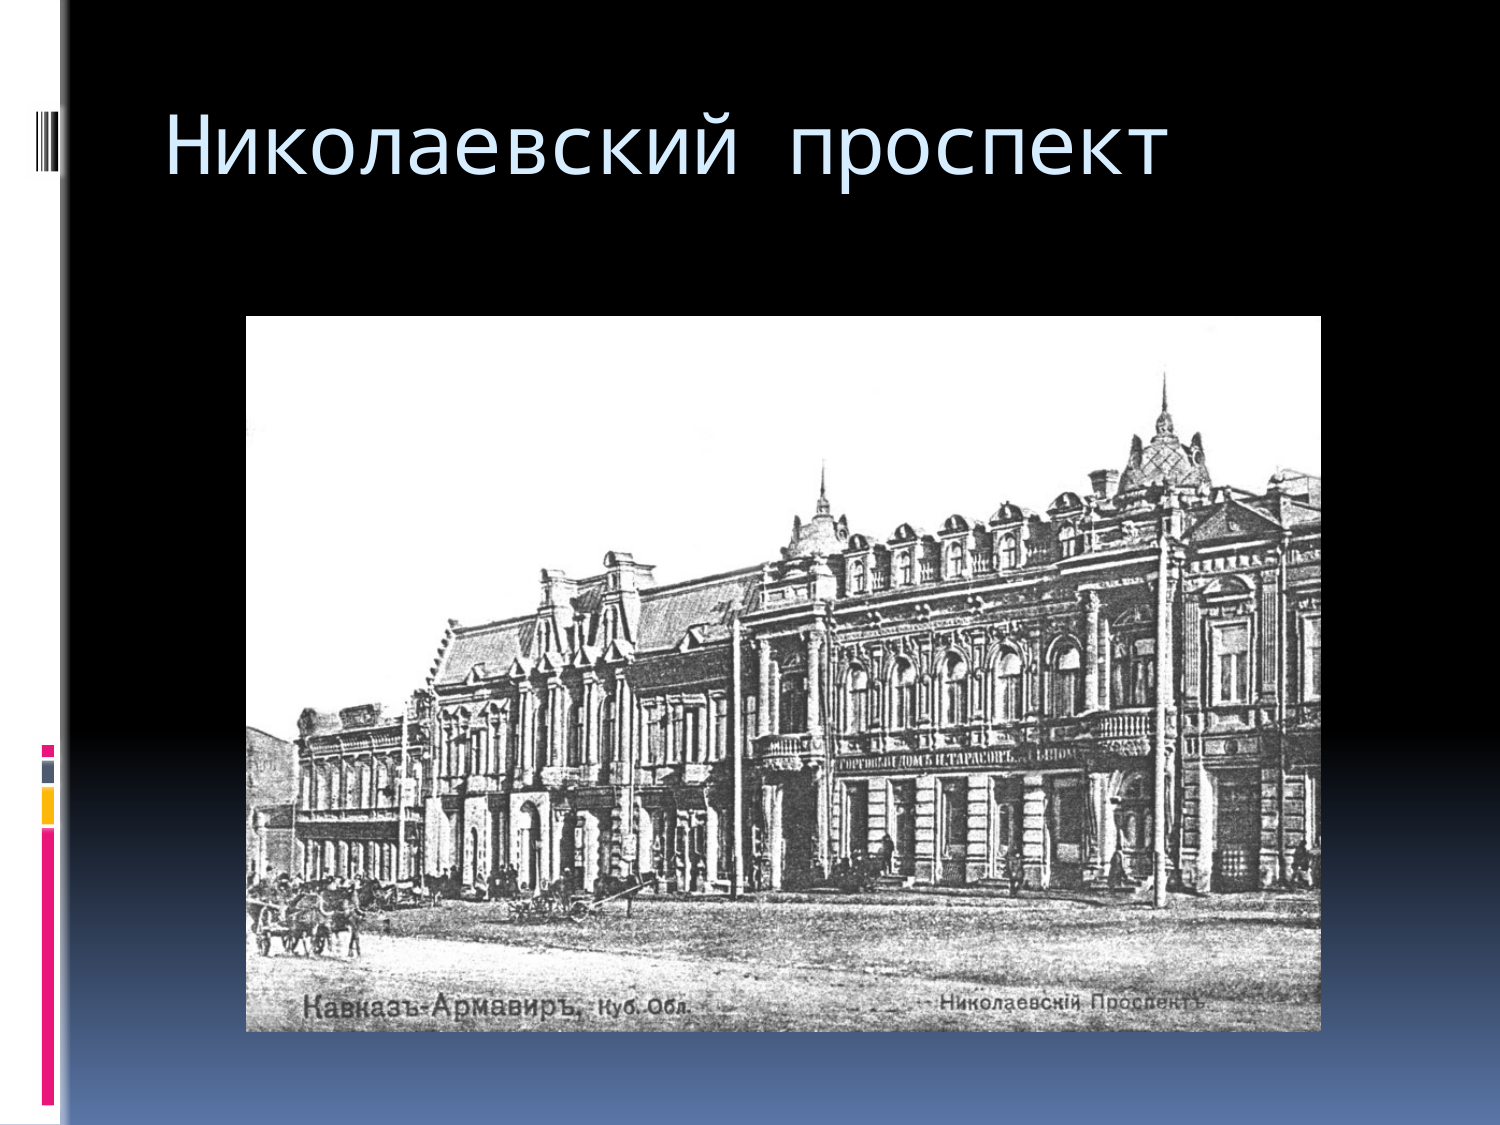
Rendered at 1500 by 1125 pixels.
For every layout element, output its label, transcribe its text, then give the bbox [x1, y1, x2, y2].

picture [245, 315, 1321, 1032]
title Николаевский проспект [150, 83, 1425, 234]
